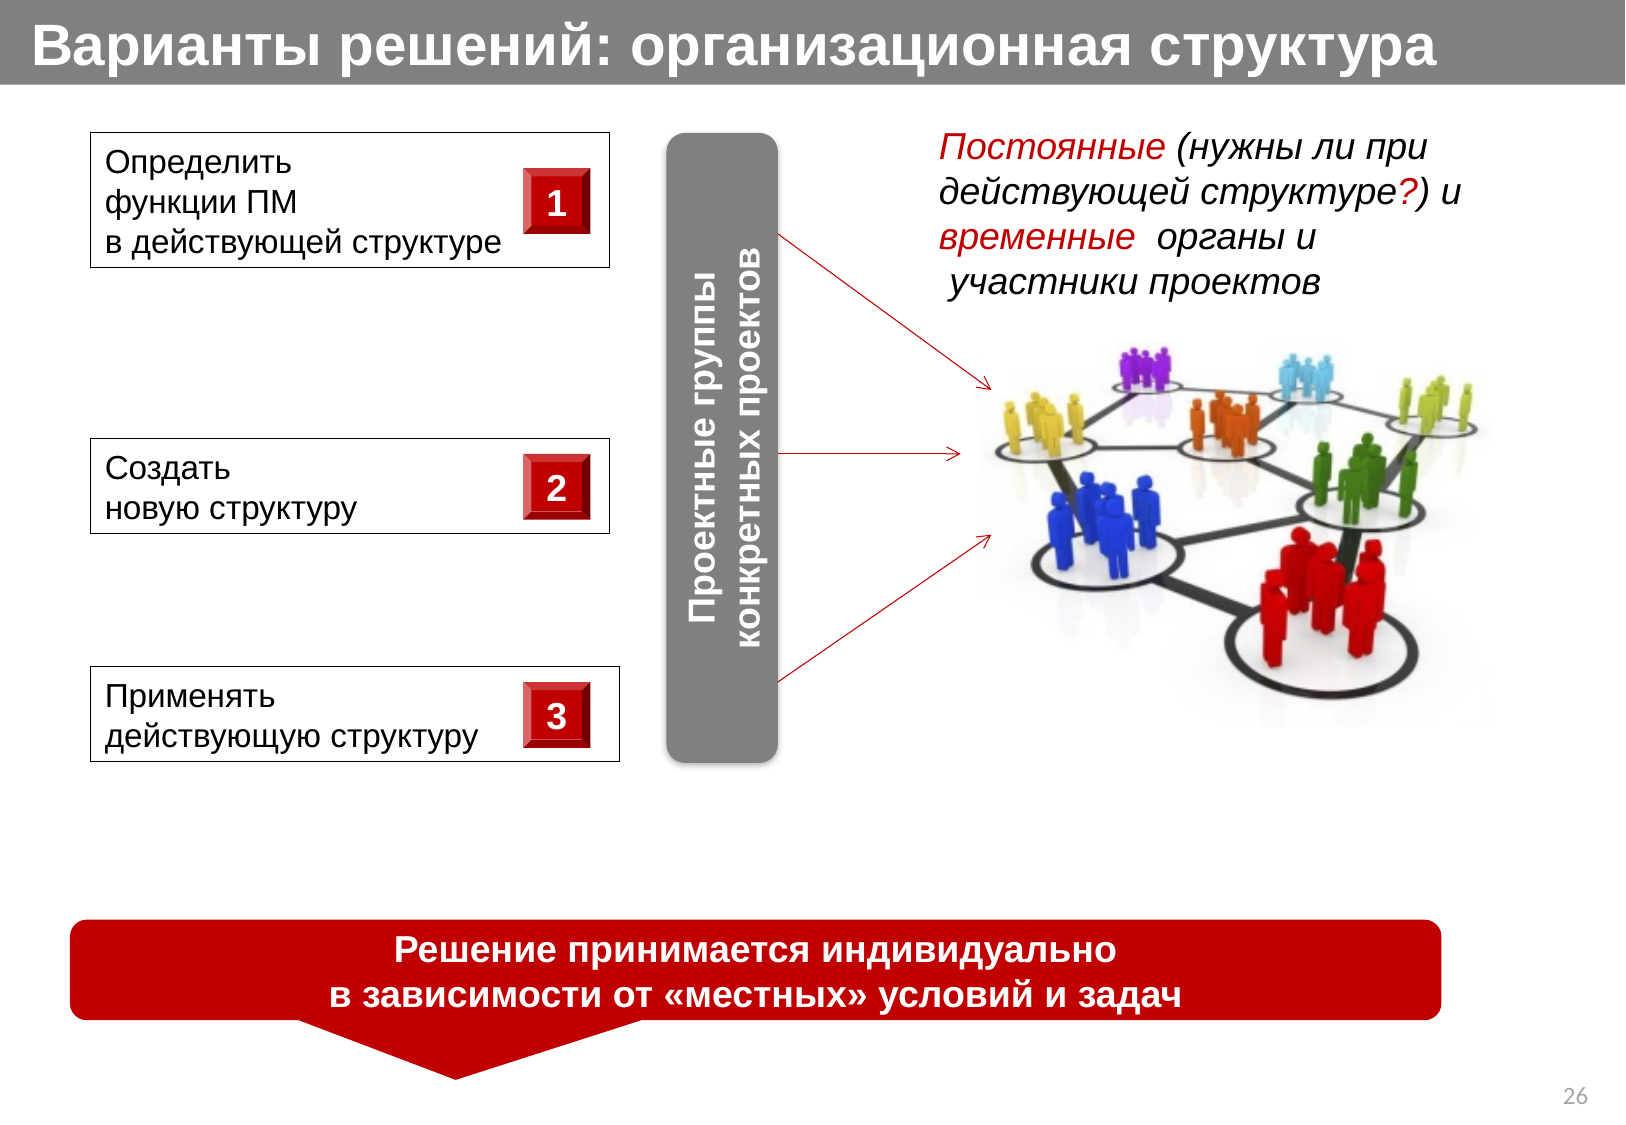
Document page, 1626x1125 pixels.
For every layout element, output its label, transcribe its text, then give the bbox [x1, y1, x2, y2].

text_box [524, 686, 530, 744]
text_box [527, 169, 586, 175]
text_box [524, 172, 530, 230]
picture [980, 342, 1492, 727]
text_box 3 [522, 681, 591, 749]
text_box 1 [522, 167, 591, 235]
text_box Решение принимается индивидуально в зависимости от «местных» условий и задач [68, 918, 1443, 1081]
slide_number 26 [1237, 1065, 1604, 1125]
text_box Проектные группы конкретных проектов [665, 131, 779, 764]
text_box Постоянные (нужны ли при действующей структуре?) и временные органы и участники проектов [924, 114, 1548, 310]
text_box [777, 233, 992, 391]
text_box Варианты решений: организационная структура [0, 0, 1625, 85]
text_box Применять действующую структуру [90, 666, 620, 762]
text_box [777, 534, 992, 683]
text_box 2 [522, 453, 591, 521]
text_box Определить функции ПМ в действующей структуре [90, 132, 610, 268]
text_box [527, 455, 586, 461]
text_box [524, 458, 530, 516]
text_box Создать новую структуру [90, 438, 610, 534]
text_box [527, 683, 586, 689]
